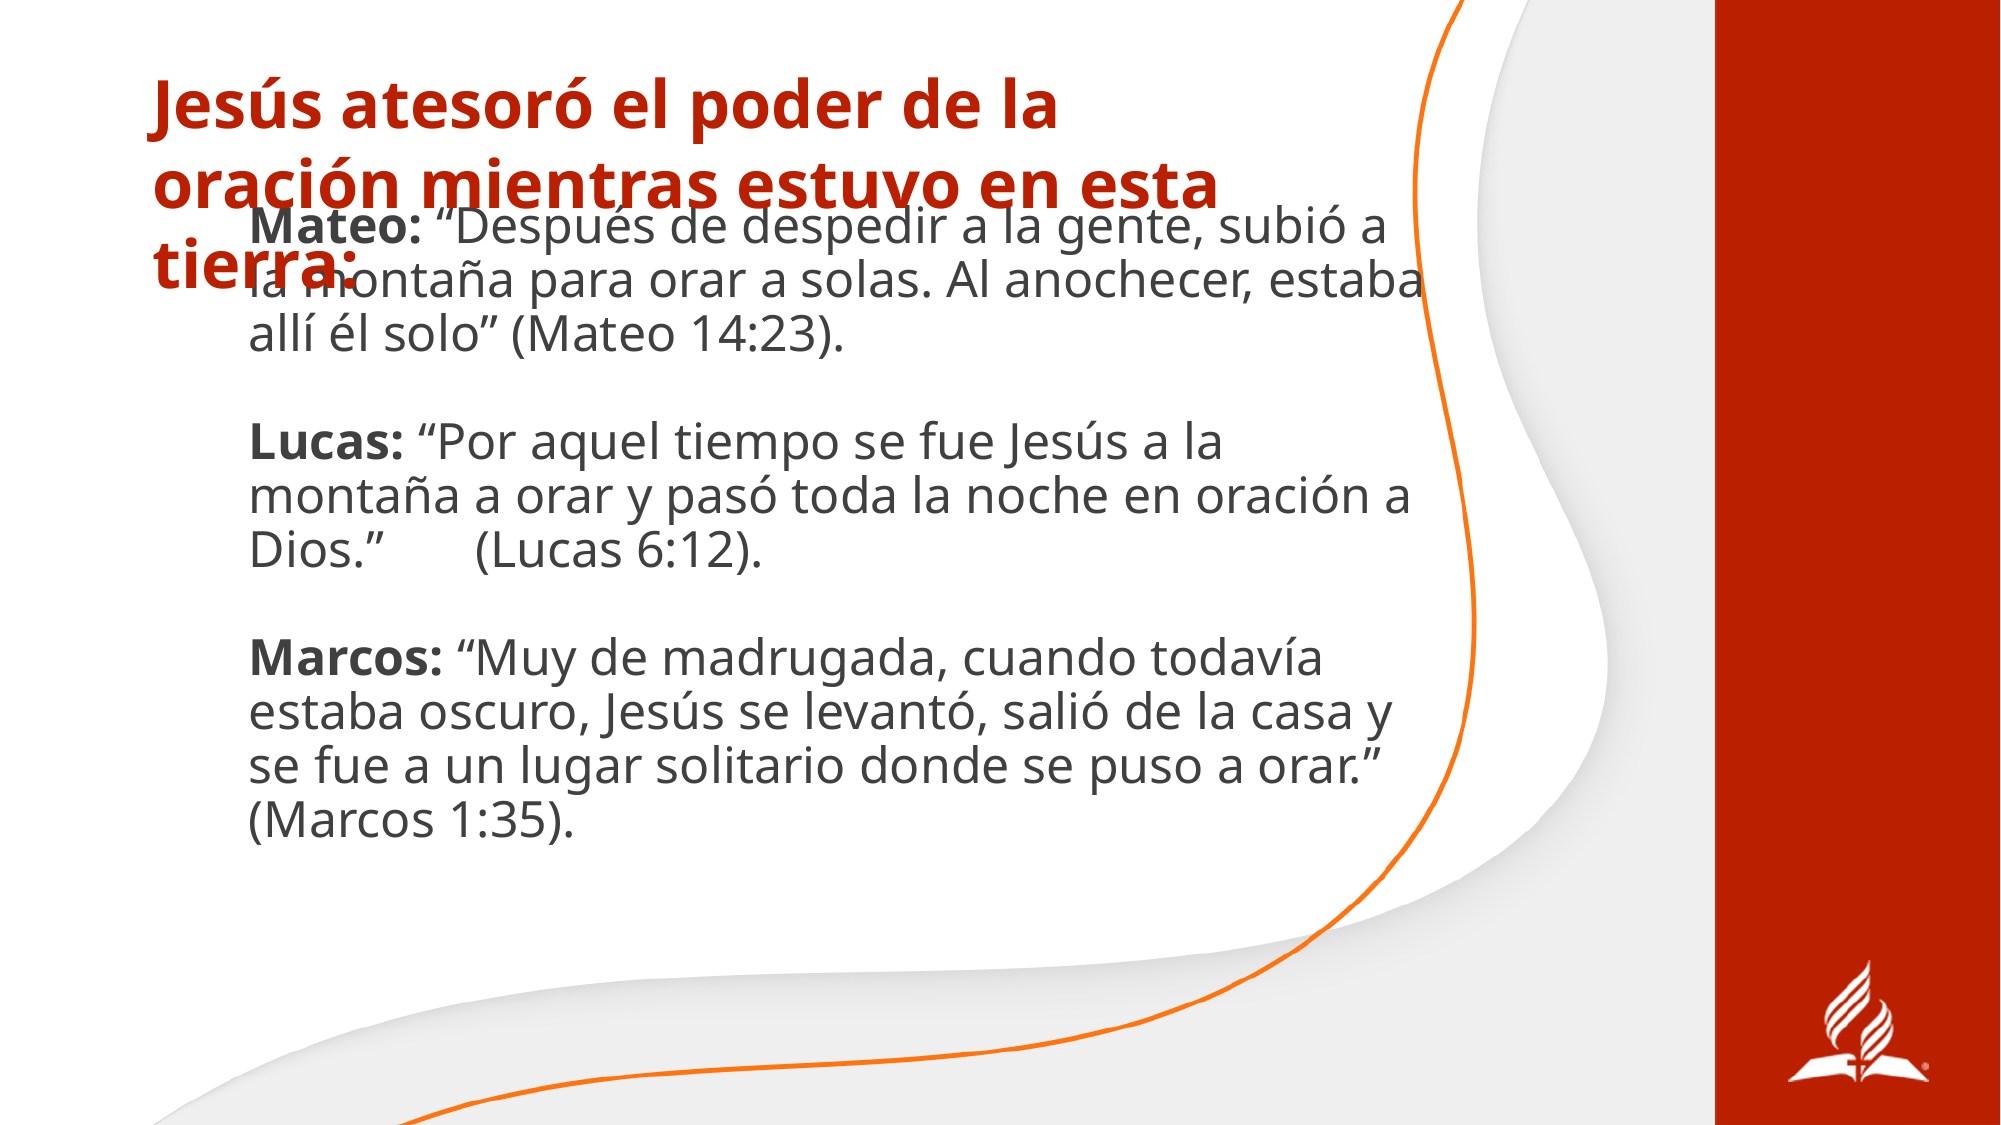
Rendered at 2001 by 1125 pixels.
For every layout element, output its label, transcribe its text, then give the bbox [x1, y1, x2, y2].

list Mateo: “Después de despedir a la gente, subió a la montaña para orar a solas. Al anochecer, estaba allí él solo” (Mateo 14:23). Lucas: “Por aquel tiempo se fue Jesús a la montaña a orar y pasó toda la noche en oración a Dios.” (Lucas 6:12). Marcos: “Muy de madrugada, cuando todavía estaba oscuro, Jesús se levantó, salió de la casa y se fue a un lugar solitario donde se puso a orar.” (Marcos 1:35). [234, 106, 1443, 944]
text_box Jesús atesoró el poder de la oración mientras estuvo en esta tierra: [137, 54, 1276, 310]
picture [0, 0, 2001, 1125]
